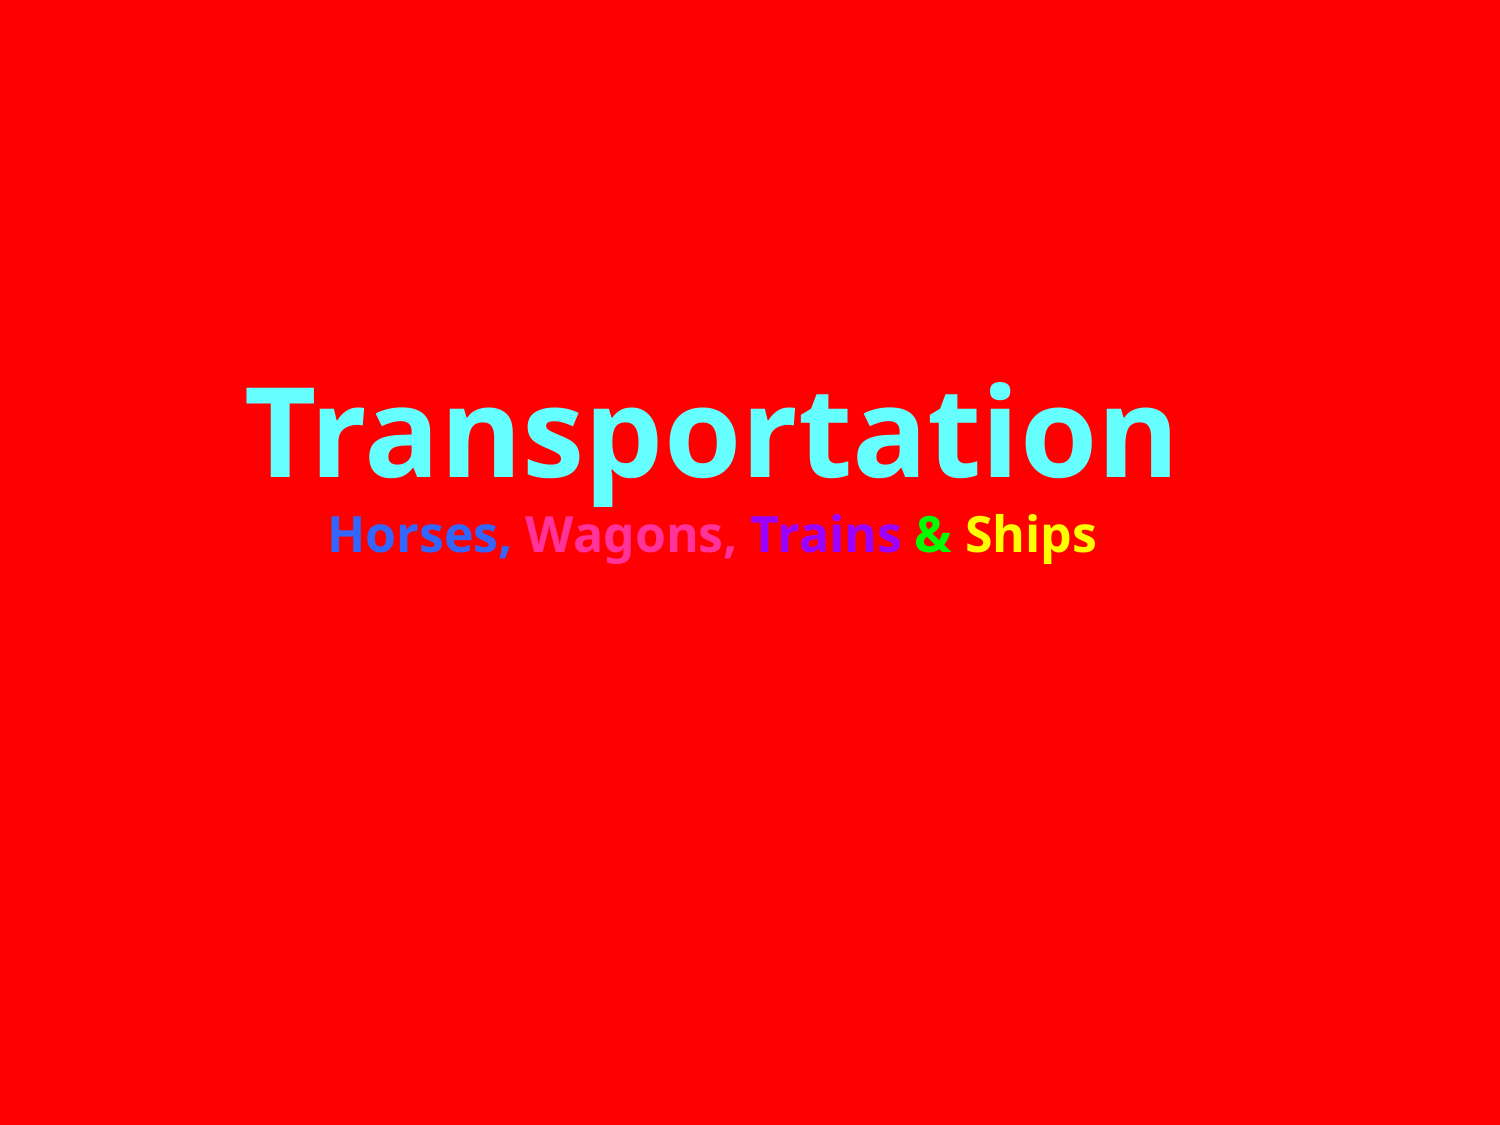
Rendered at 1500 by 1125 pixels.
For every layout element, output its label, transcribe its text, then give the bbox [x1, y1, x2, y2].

title Transportation Horses, Wagons, Trains & Ships [49, 99, 1376, 876]
